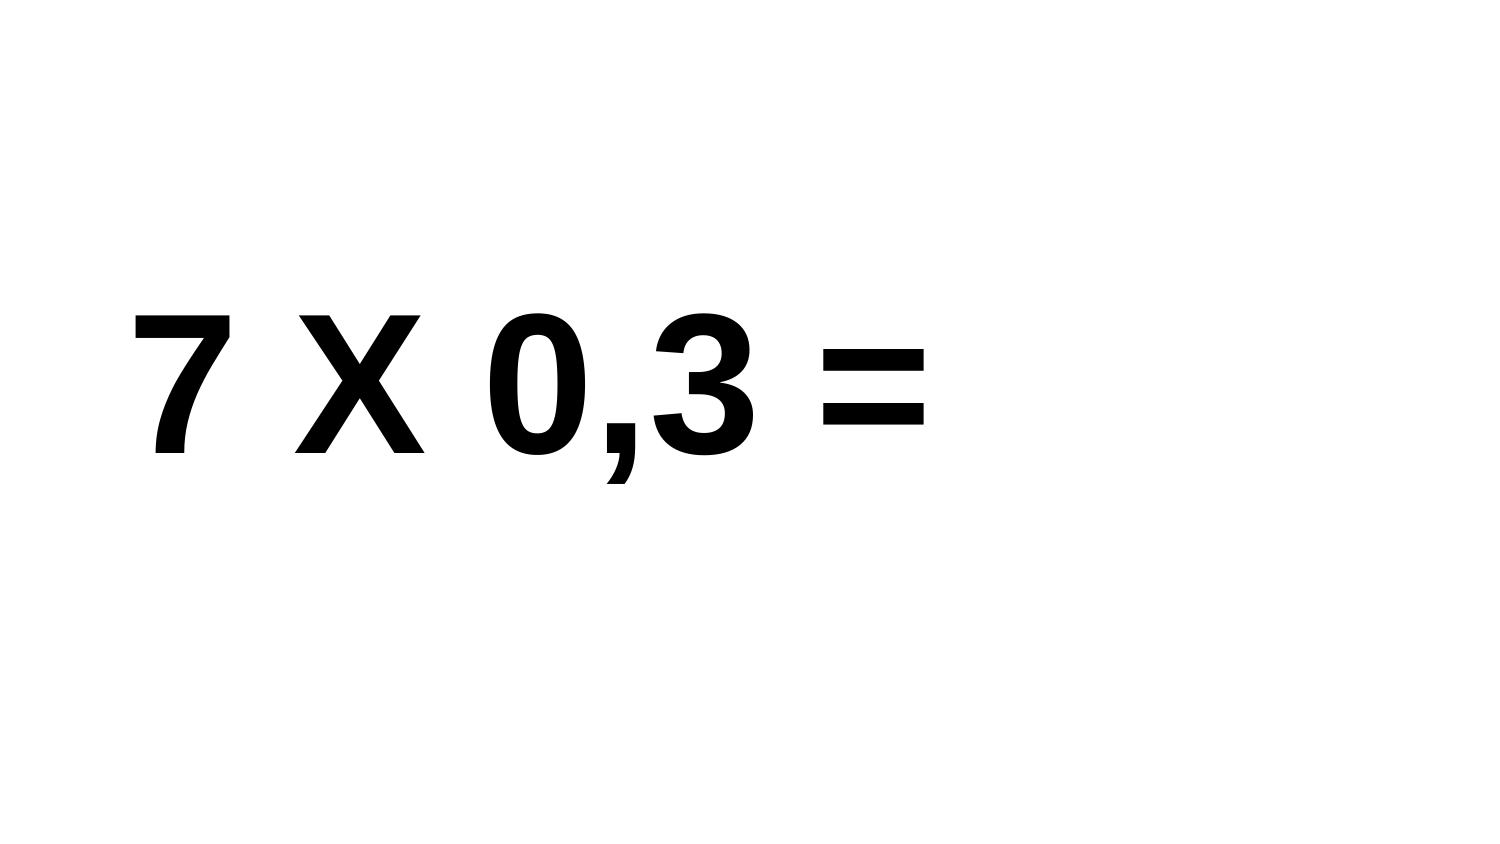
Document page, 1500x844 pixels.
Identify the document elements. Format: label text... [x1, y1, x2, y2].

text_box 7 X 0,3 = [112, 318, 1388, 509]
